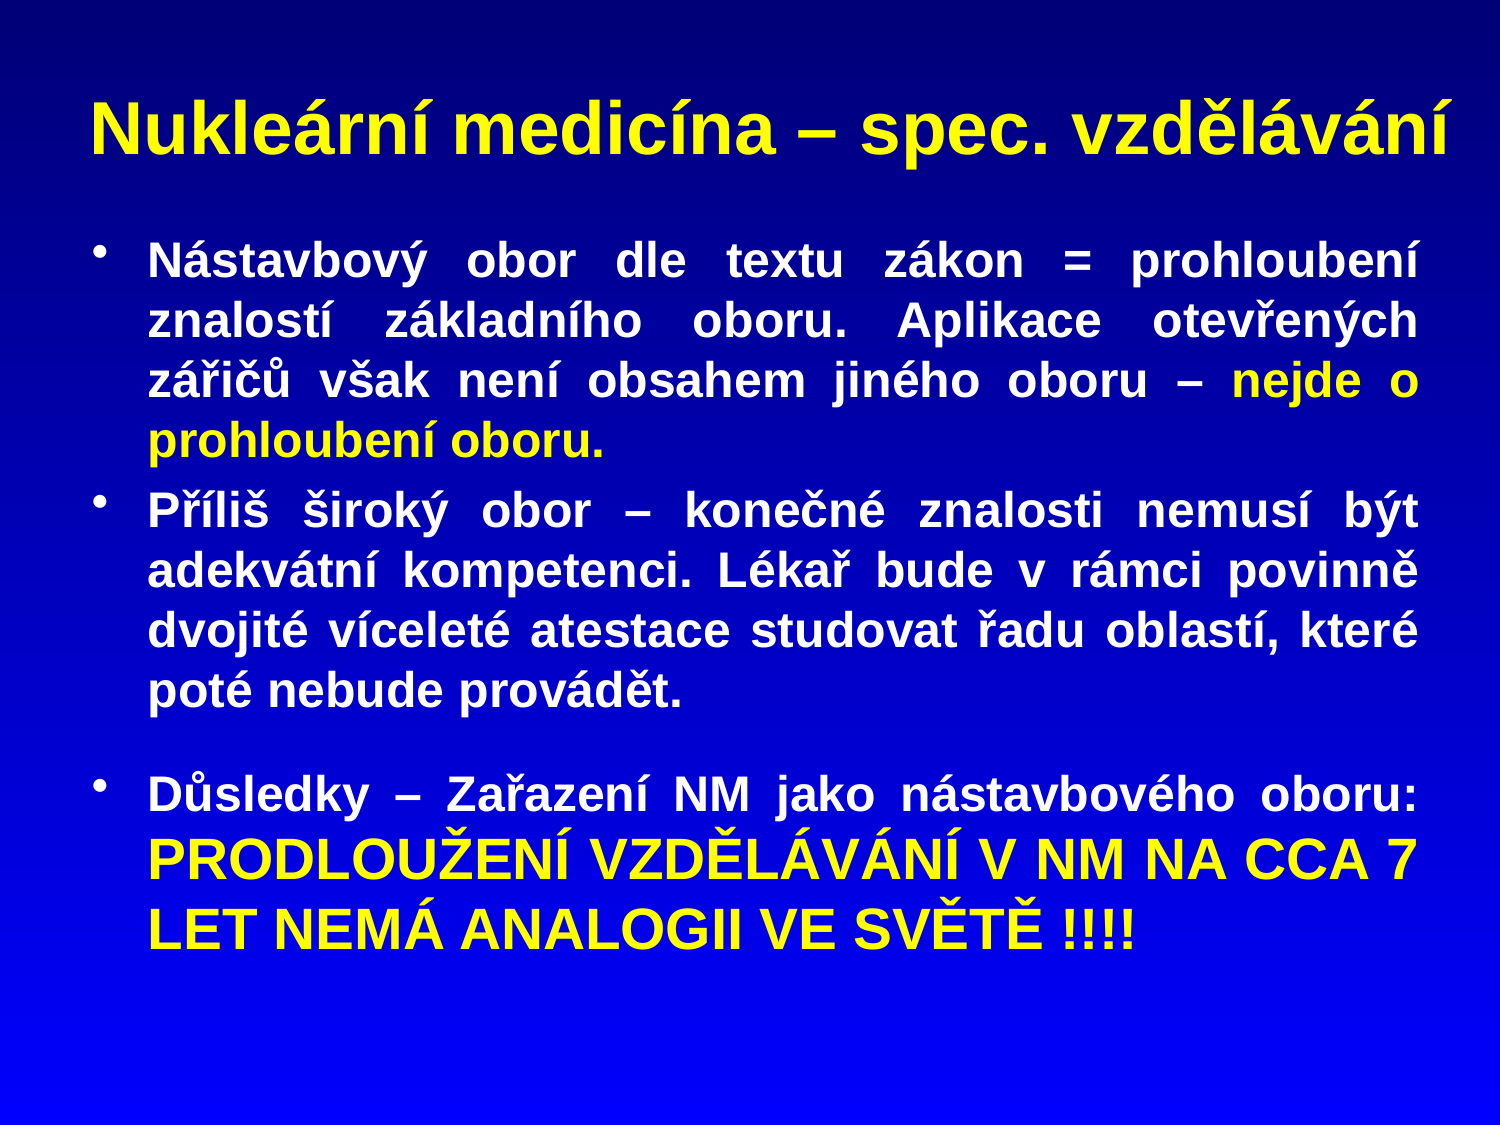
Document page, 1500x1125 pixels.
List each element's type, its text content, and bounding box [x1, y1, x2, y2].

list Nástavbový obor dle textu zákon = prohloubení znalostí základního oboru. Aplikace otevřených zářičů však není obsahem jiného oboru – nejde o prohloubení oboru. Příliš široký obor – konečné znalosti nemusí být adekvátní kompetenci. Lékař bude v rámci povinně dvojité víceleté atestace studovat řadu oblastí, které poté nebude provádět. Důsledky – Zařazení NM jako nástavbového oboru: PRODLOUŽENÍ VZDĚLÁVÁNÍ V NM NA CCA 7 LET NEMÁ ANALOGII VE SVĚTĚ !!!! [76, 219, 1435, 963]
title Nukleární medicína – spec. vzdělávání [41, 30, 1500, 219]
